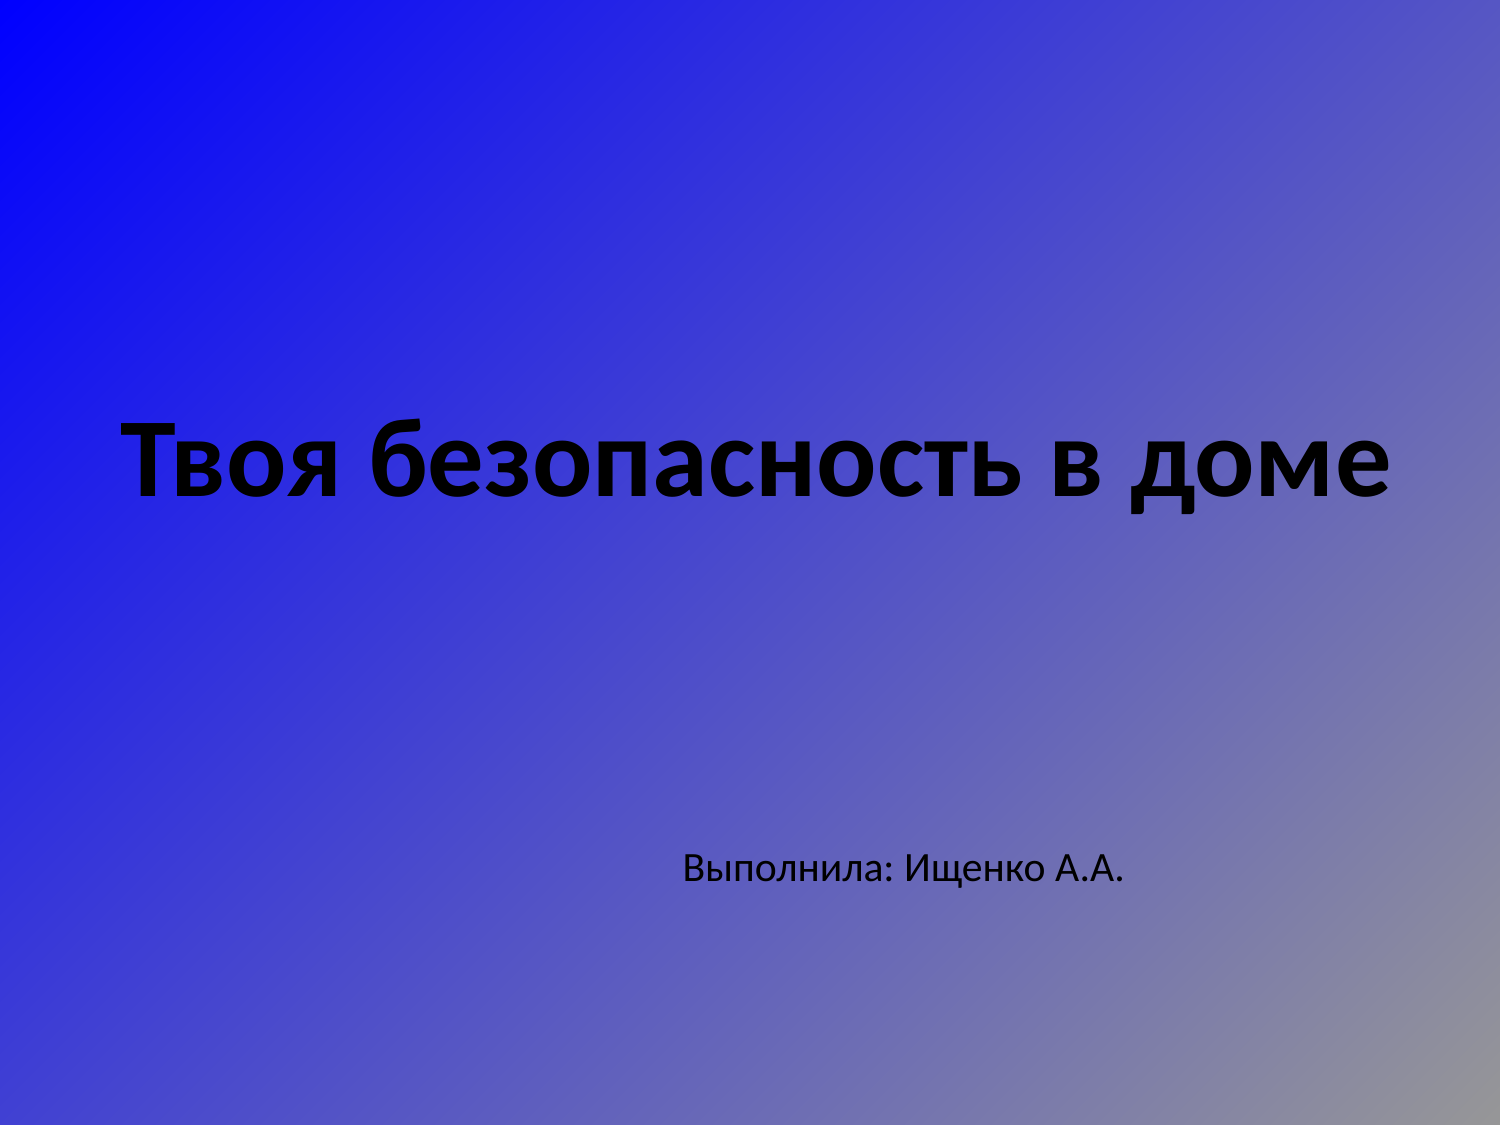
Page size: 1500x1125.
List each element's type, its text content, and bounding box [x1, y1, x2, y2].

title Твоя безопасность в доме [82, 246, 1432, 657]
text_box Выполнила: Ищенко А.А. [667, 832, 1430, 897]
